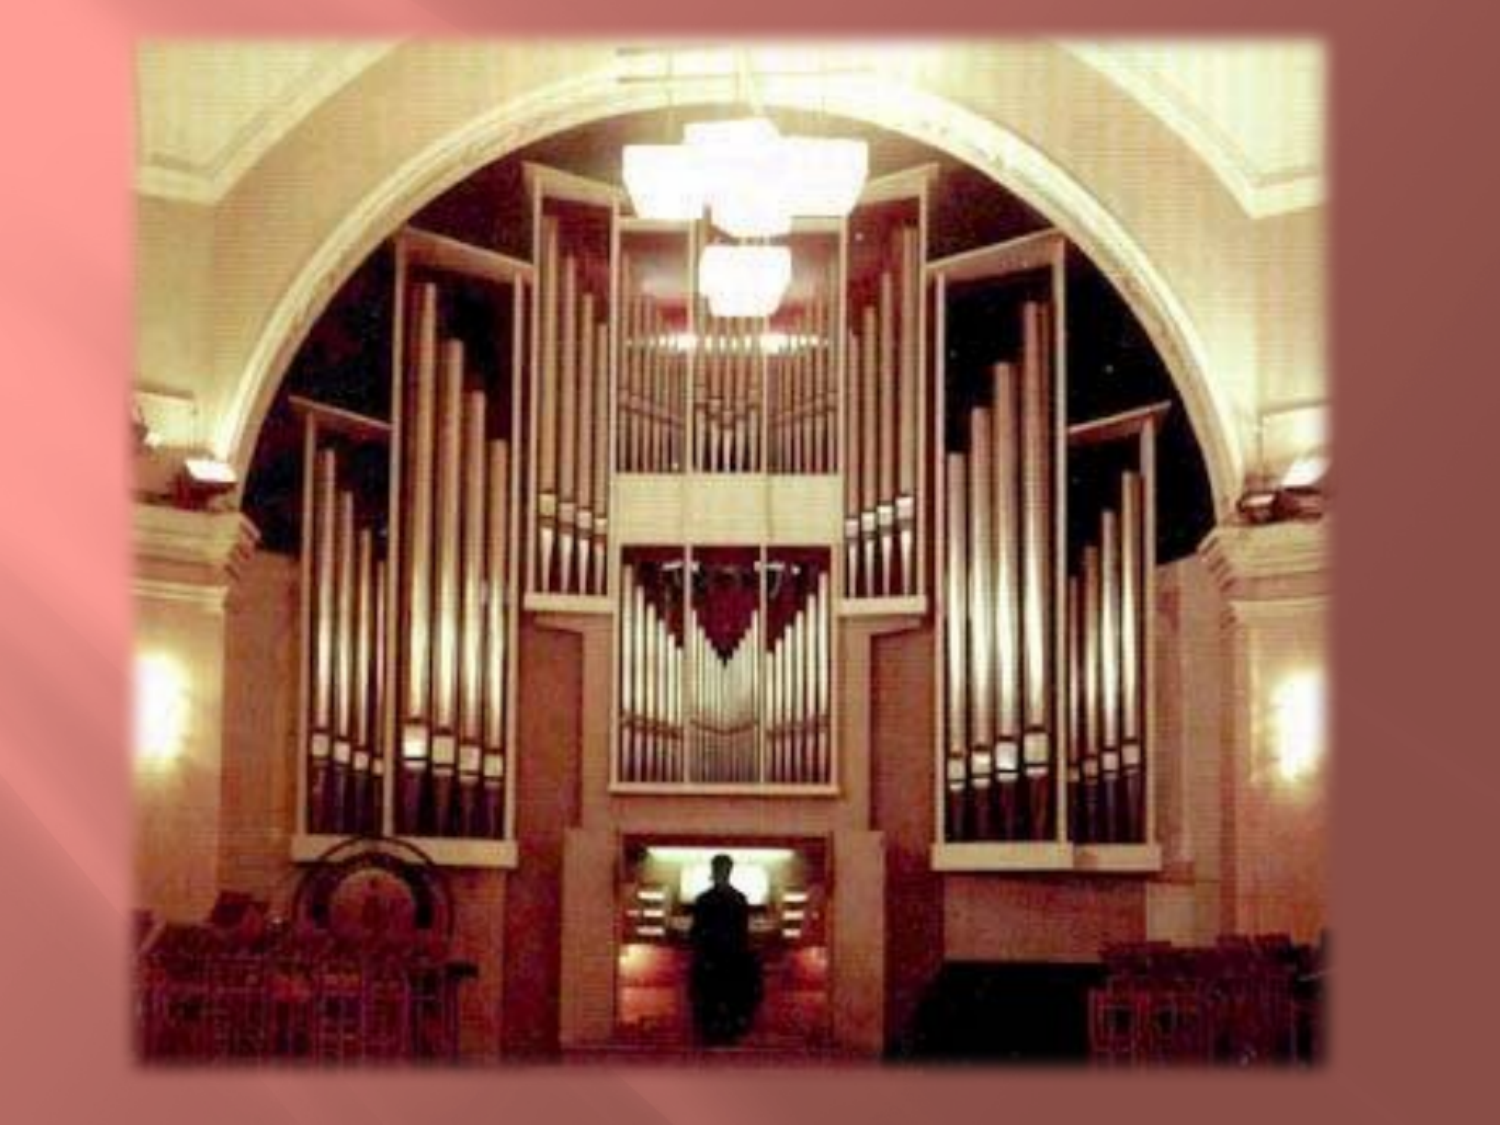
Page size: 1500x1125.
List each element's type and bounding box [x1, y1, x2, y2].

picture [116, 23, 1343, 1087]
